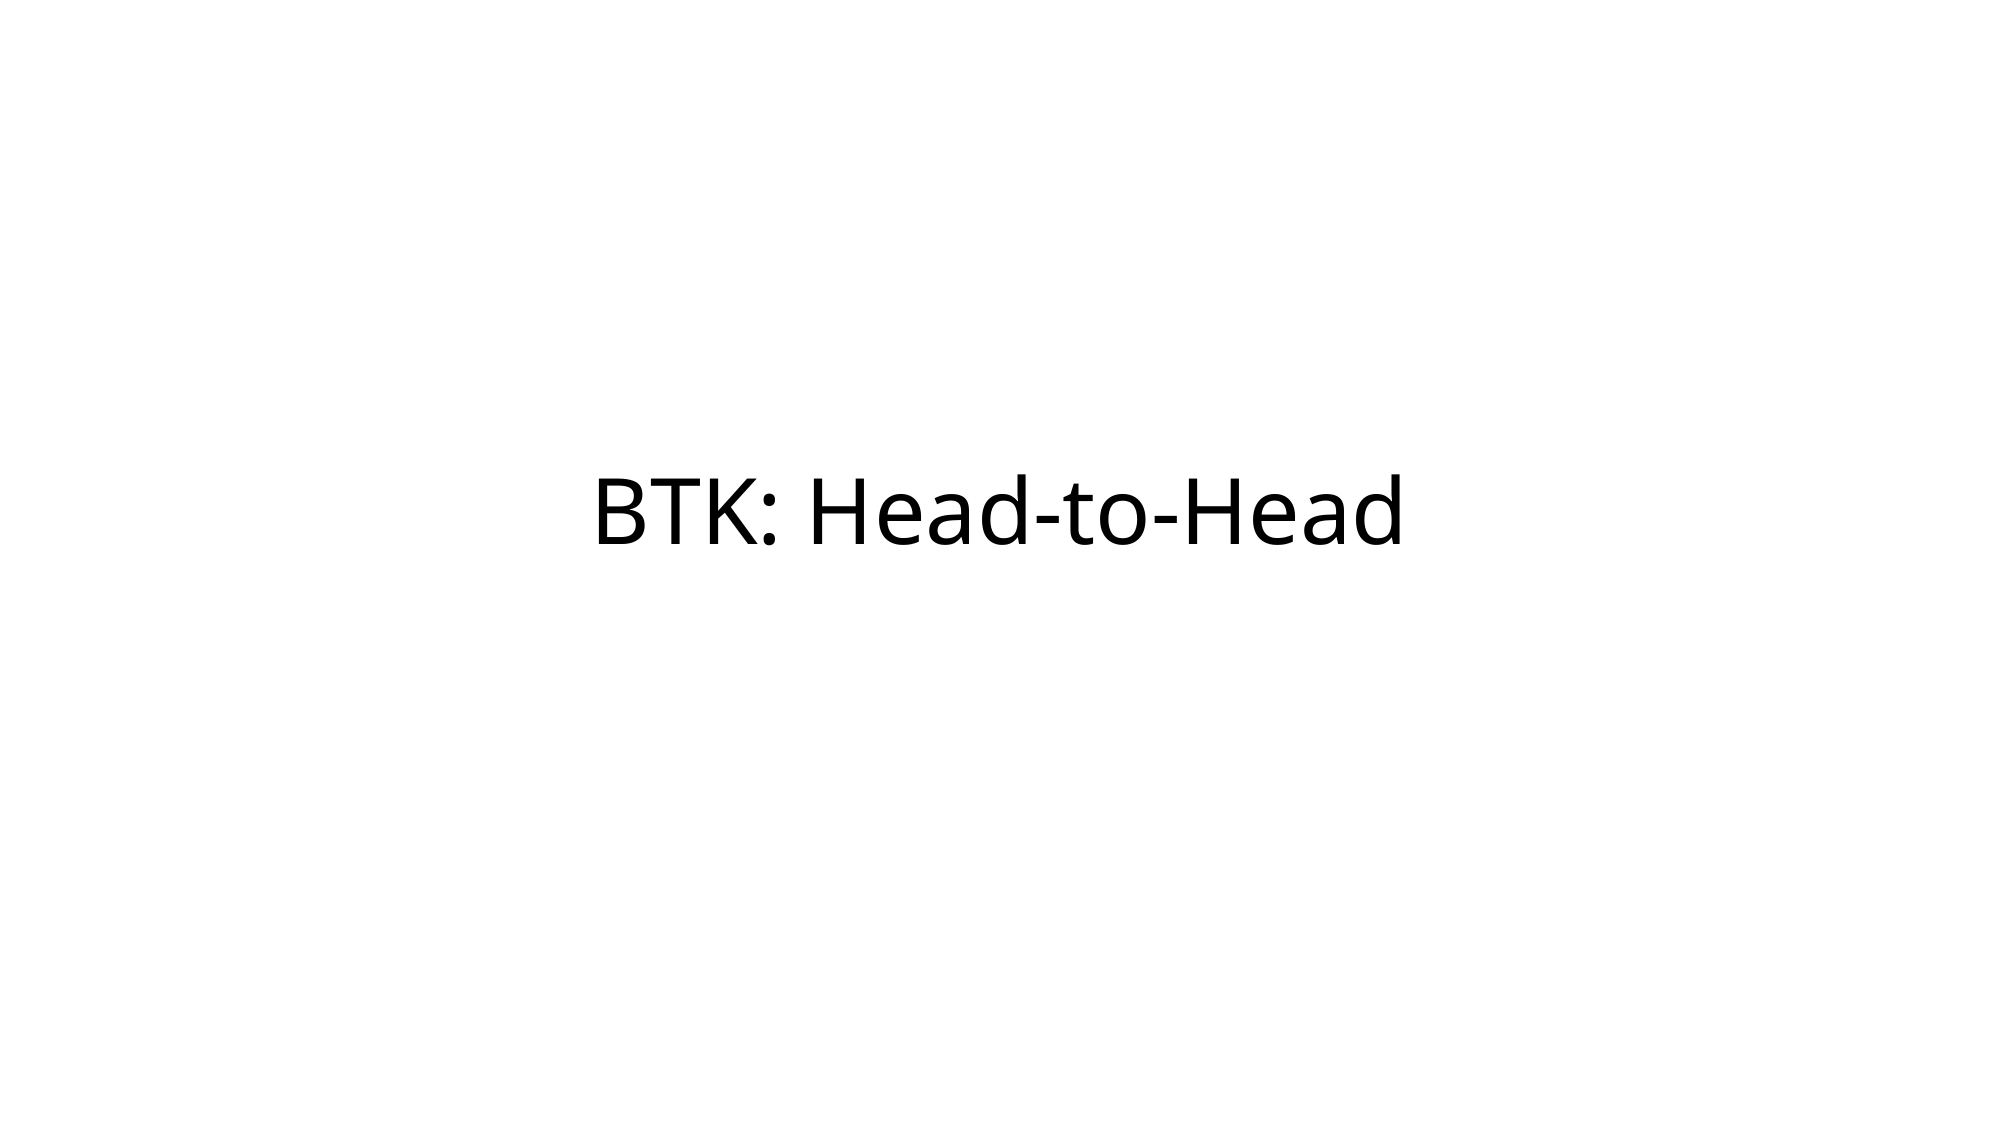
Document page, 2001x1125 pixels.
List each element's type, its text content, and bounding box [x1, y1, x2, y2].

title BTK: Head-to-Head [137, 405, 1863, 624]
